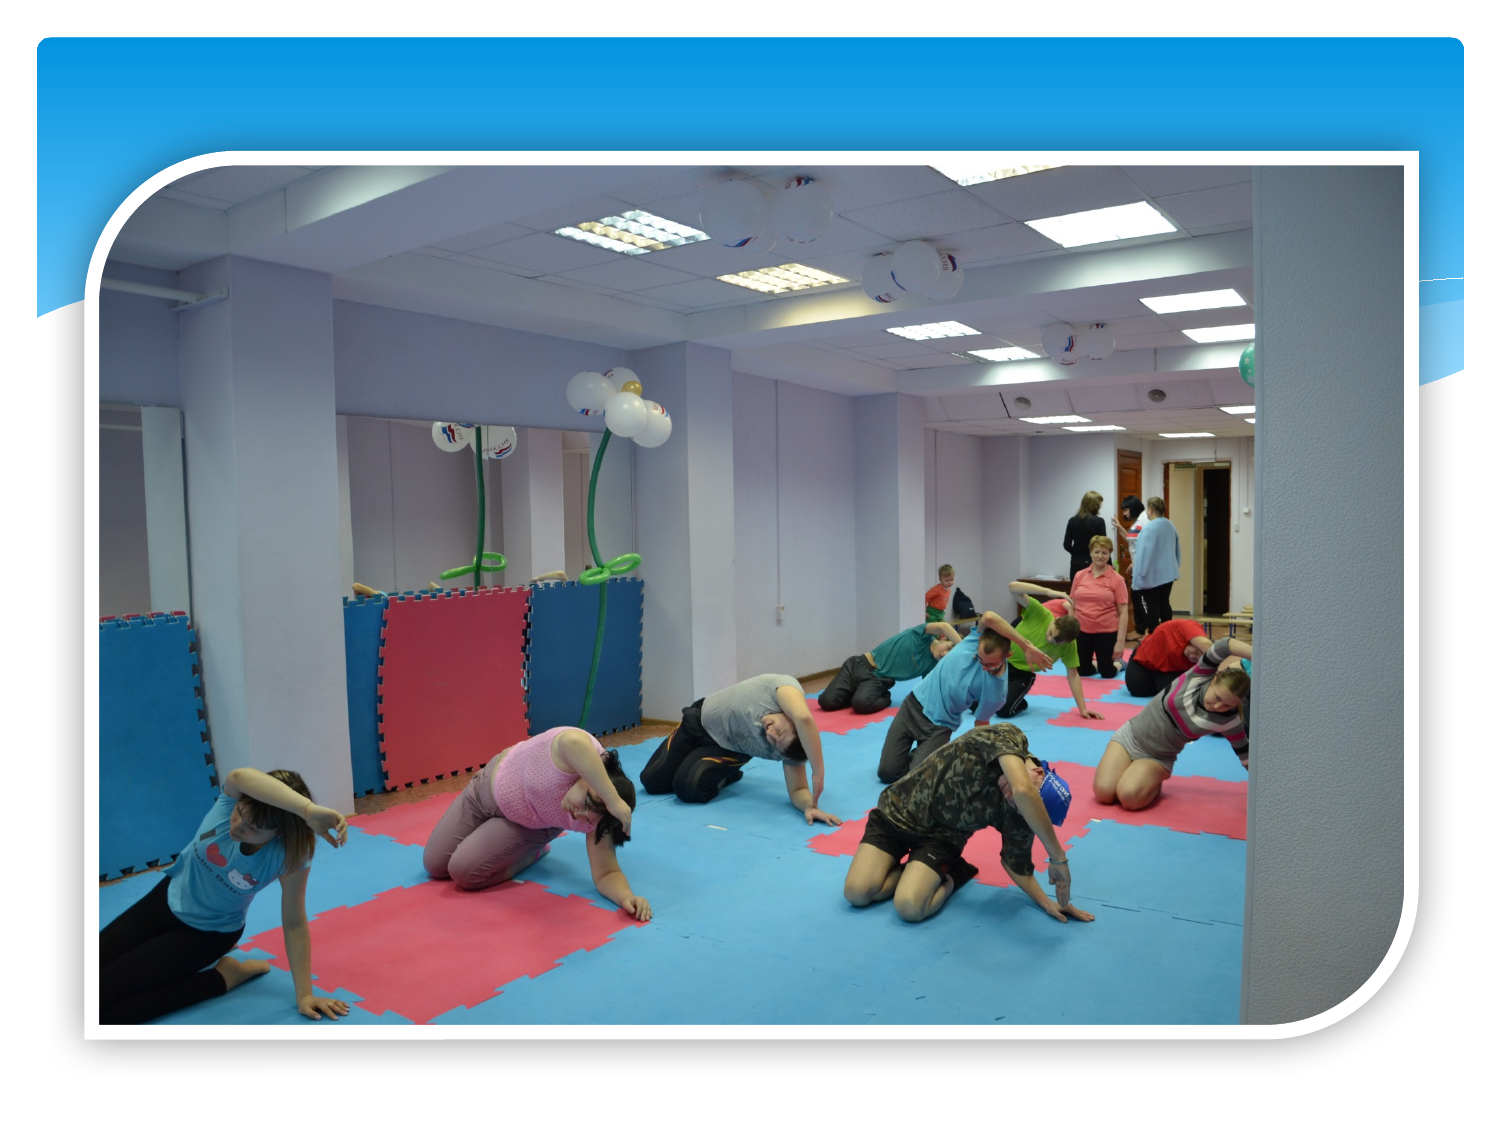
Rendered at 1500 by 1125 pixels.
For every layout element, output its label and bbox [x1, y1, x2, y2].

title [75, 55, 1425, 224]
picture [91, 157, 1412, 1033]
